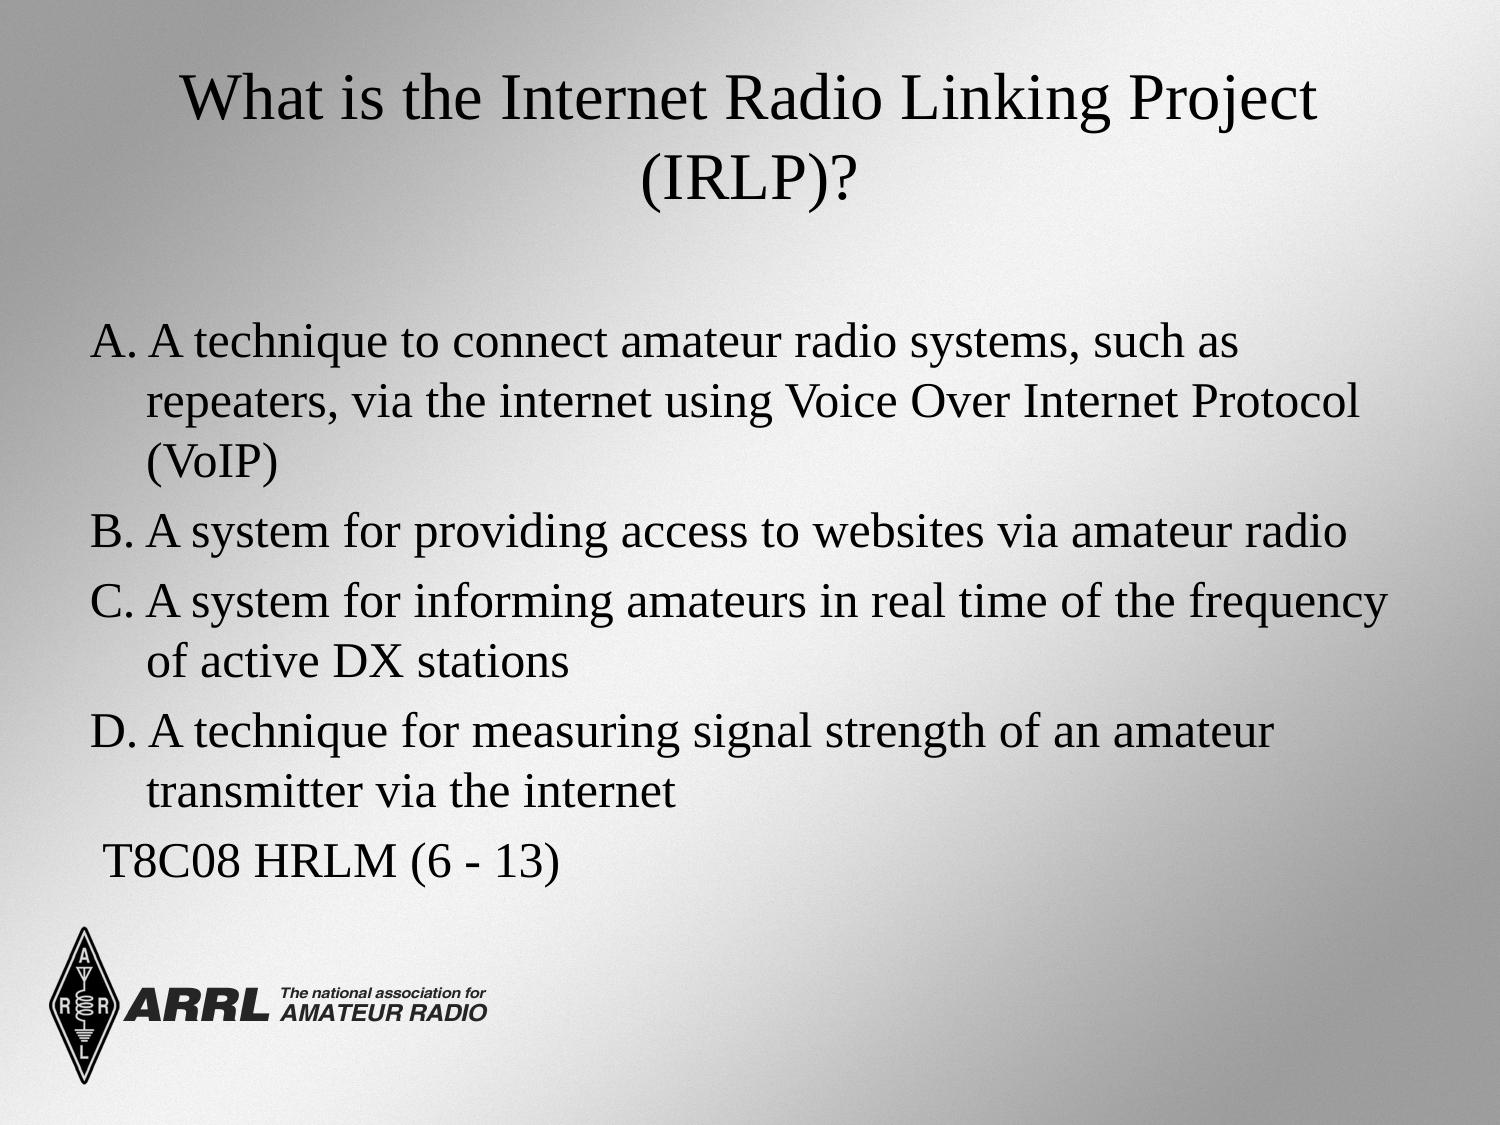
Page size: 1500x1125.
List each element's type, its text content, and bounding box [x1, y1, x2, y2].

title What is the Internet Radio Linking Project (IRLP)? [75, 45, 1425, 233]
list A. A technique to connect amateur radio systems, such as repeaters, via the internet using Voice Over Internet Protocol (VoIP) B. A system for providing access to websites via amateur radio C. A system for informing amateurs in real time of the frequency of active DX stations D. A technique for measuring signal strength of an amateur transmitter via the internet T8C08 HRLM (6 - 13) [75, 299, 1425, 1005]
picture [0, 0, 1500, 1125]
